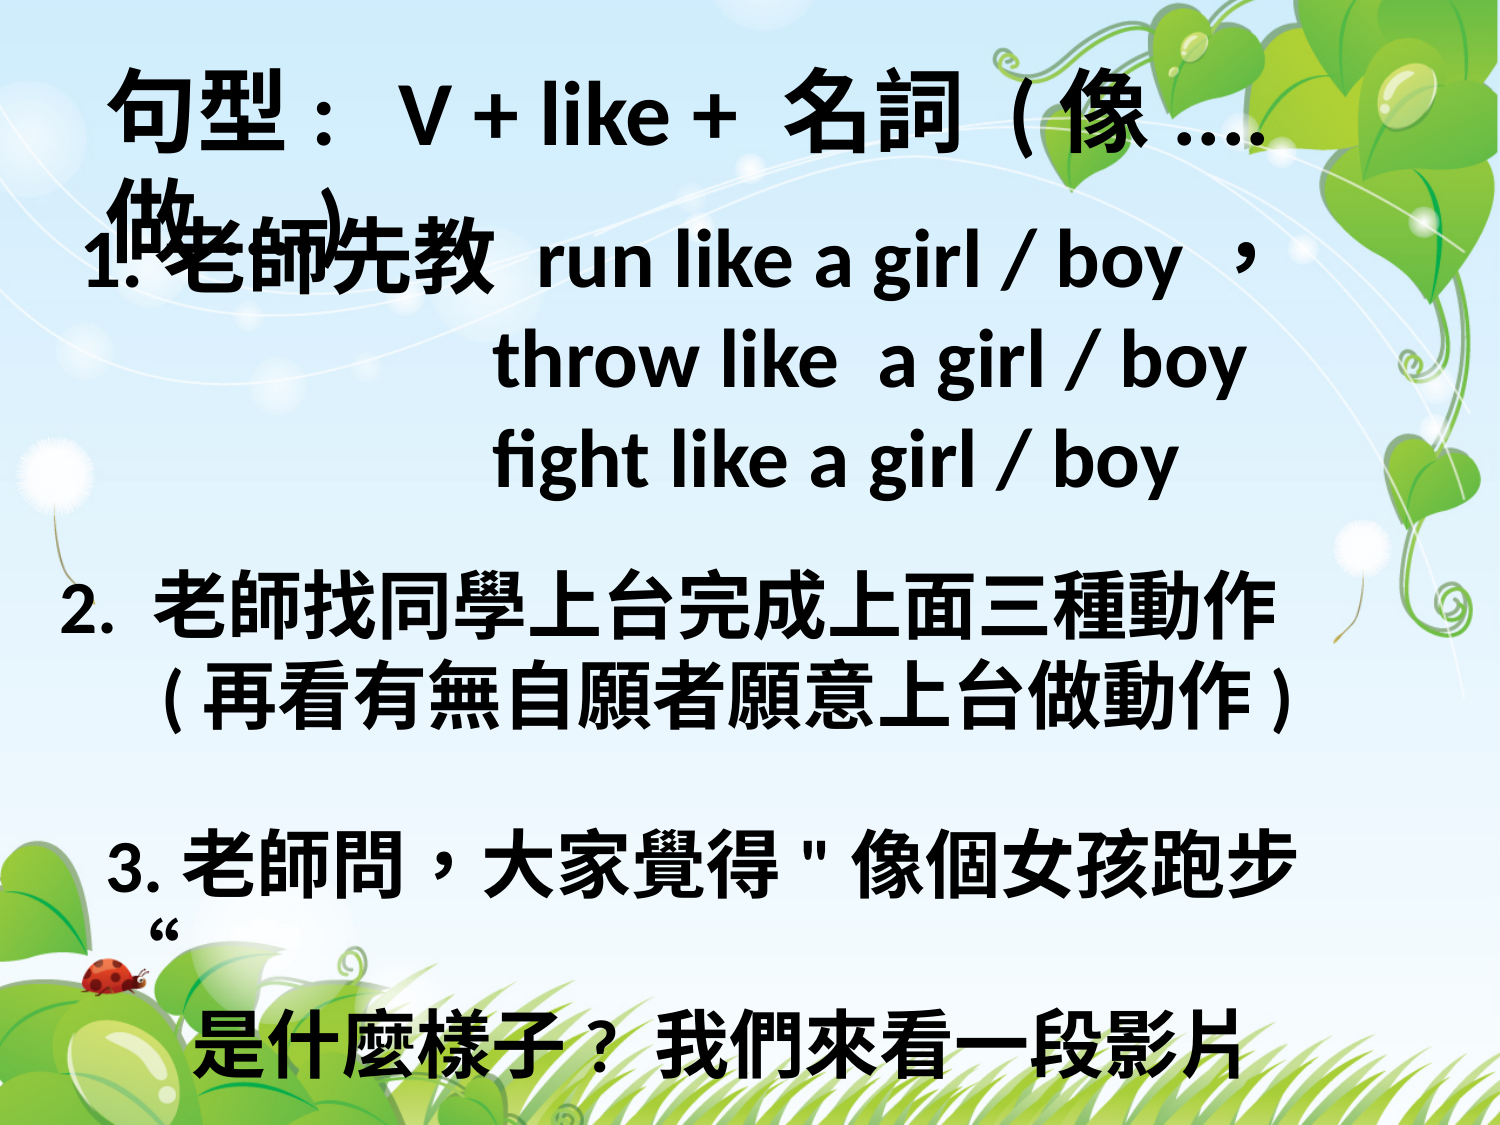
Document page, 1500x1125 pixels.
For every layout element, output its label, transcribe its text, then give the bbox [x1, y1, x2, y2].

text_box 1.老師先教 run like a girl / boy， throw like a girl / boy fight like a girl / boy [64, 196, 1500, 512]
text_box 2. 老師找同學上台完成上面三種動作 (再看有無自願者願意上台做動作) [44, 550, 1439, 746]
picture [0, 0, 1500, 1125]
text_box 3.老師問，大家覺得"像個女孩跑步“ 是什麼樣子? 我們來看一段影片 [90, 810, 1388, 1096]
text_box 句型: V + like + 名詞 (像....做....) [90, 46, 1426, 196]
